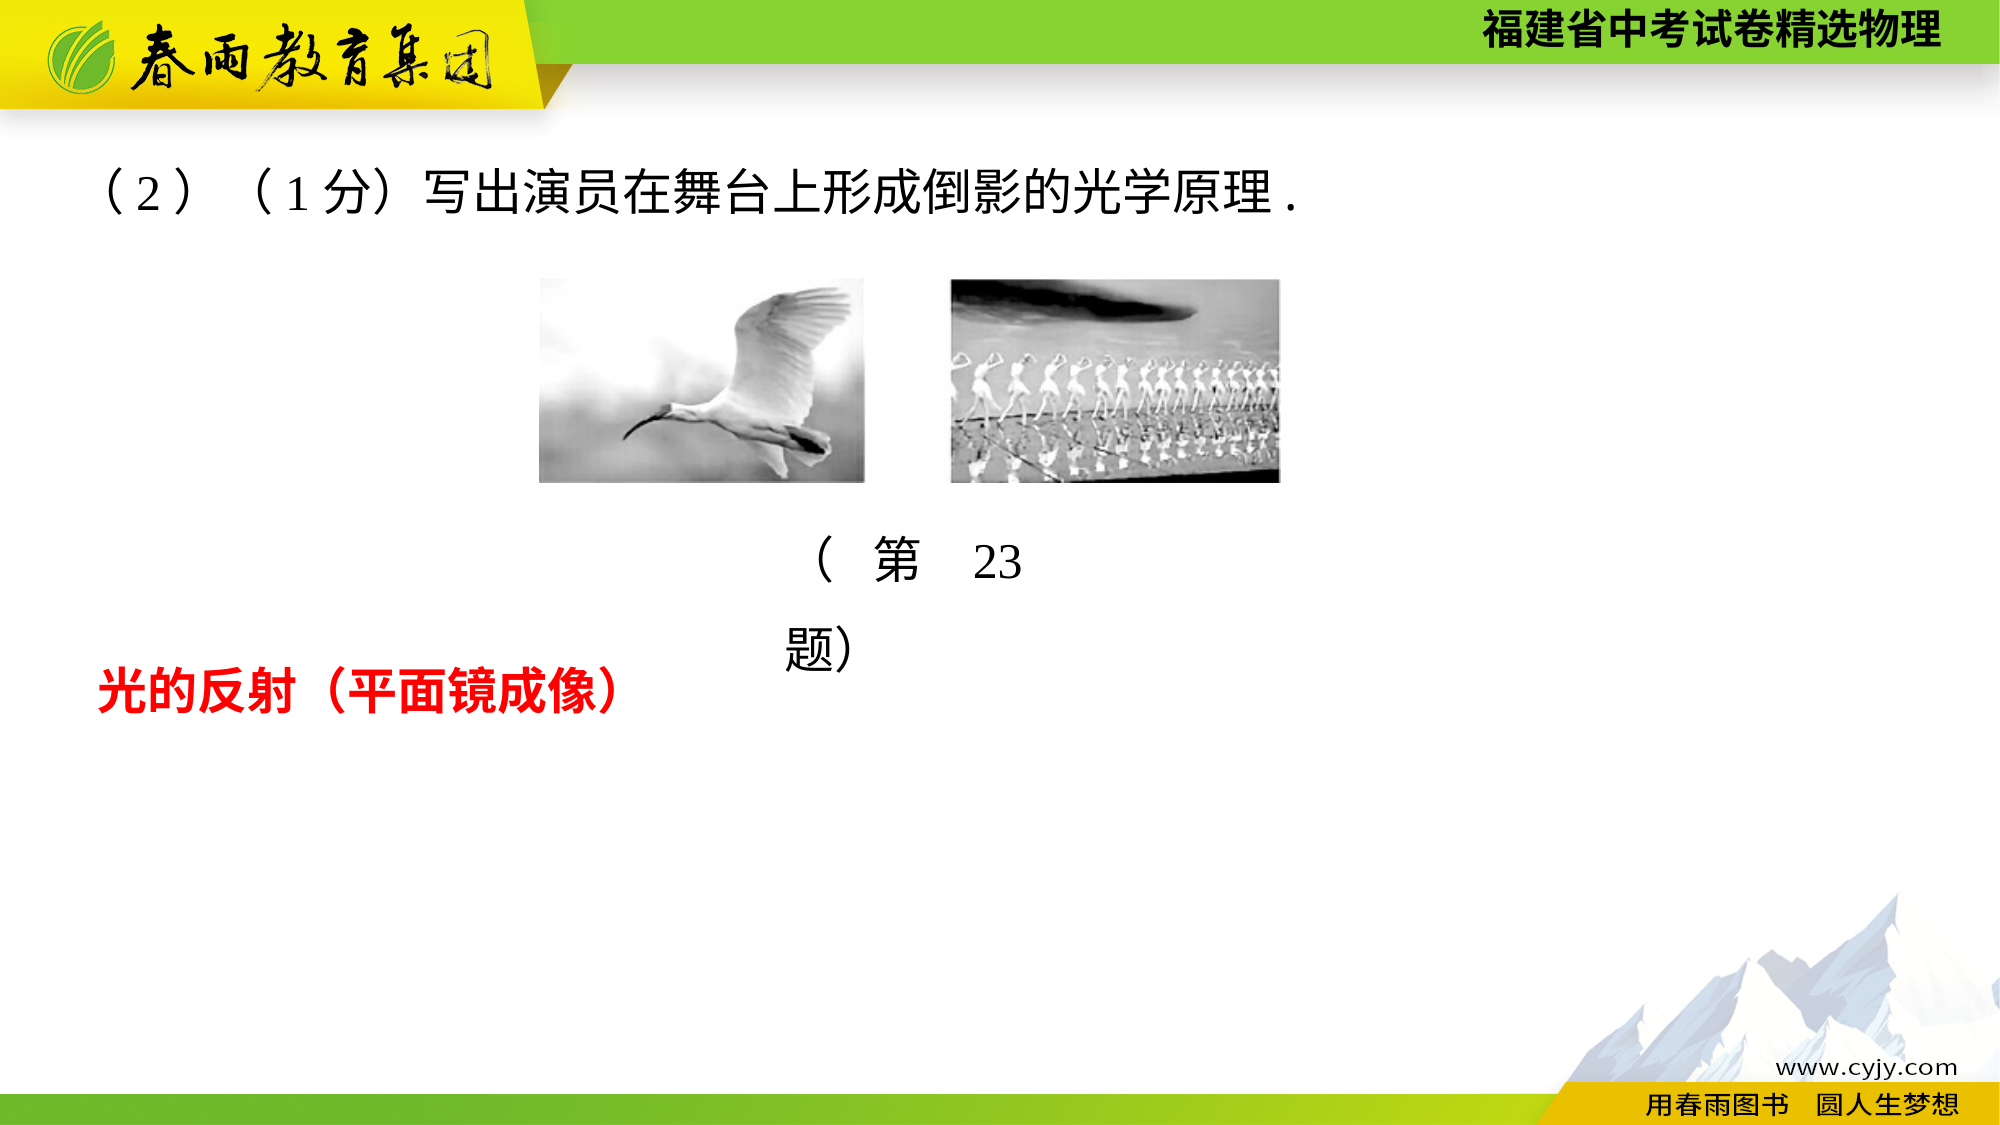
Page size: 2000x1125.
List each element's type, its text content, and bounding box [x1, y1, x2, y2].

text_box 光的反射（平面镜成像） [82, 621, 663, 727]
list （2）（1分）写出演员在舞台上形成倒影的光学原理. [59, 122, 1944, 217]
picture [0, 0, 2000, 1125]
text_box （第23题） [769, 492, 1050, 597]
